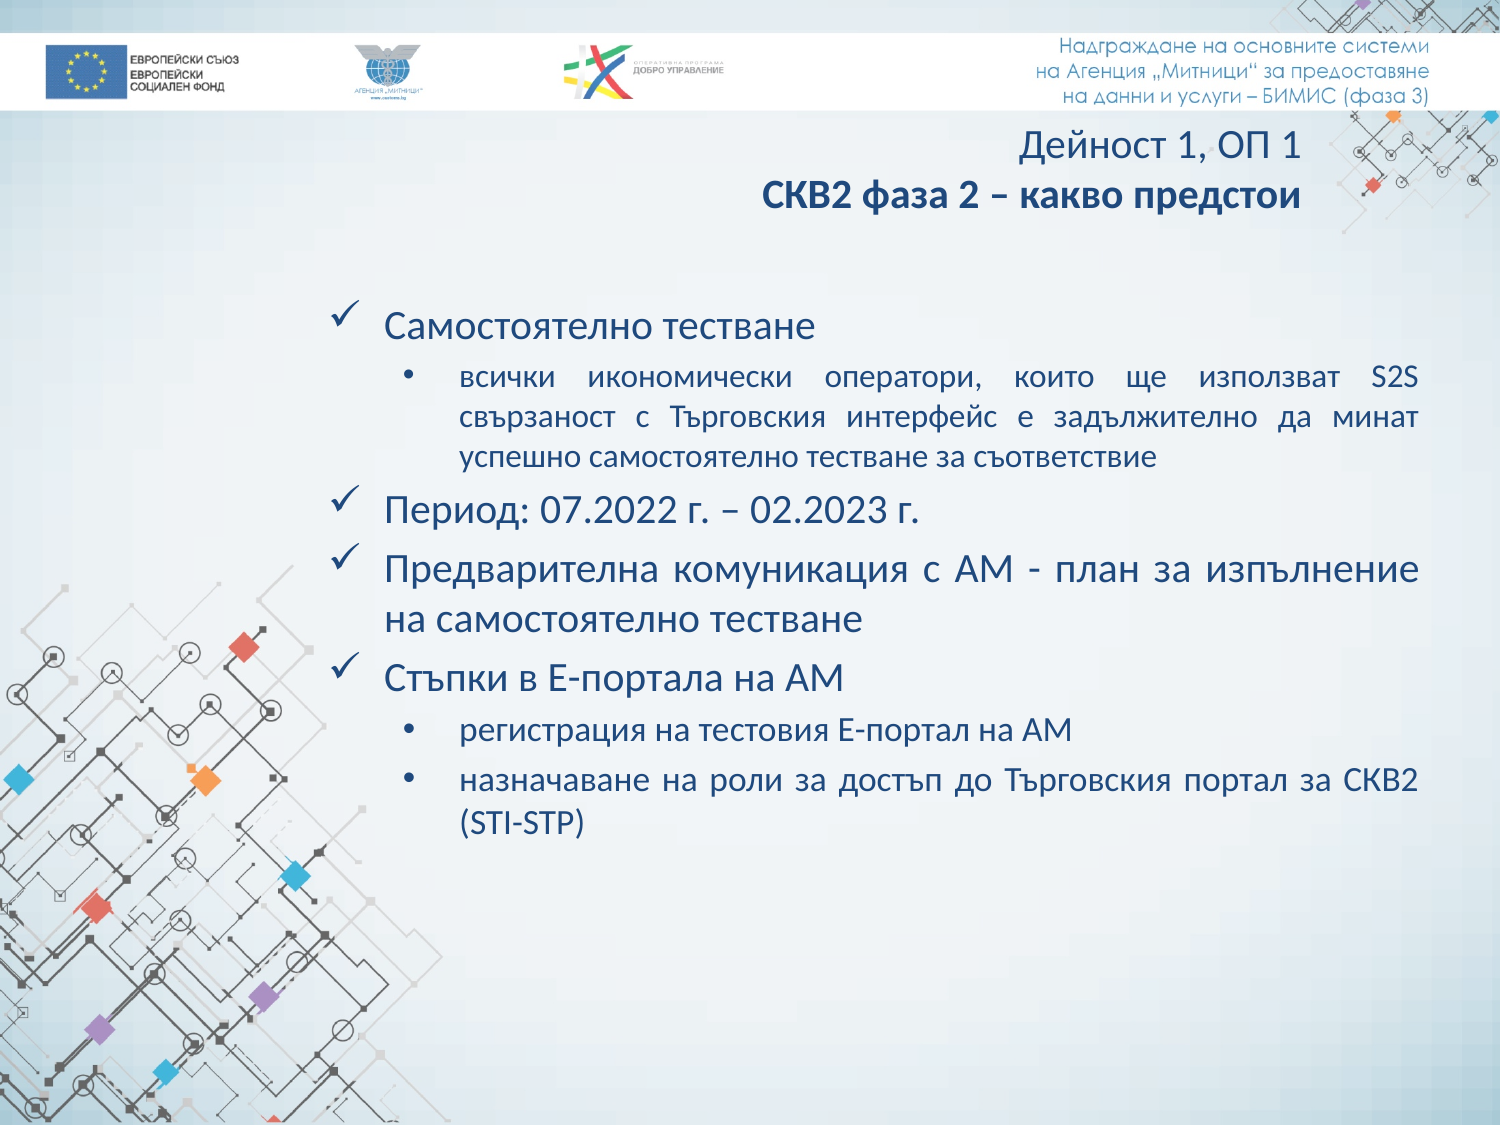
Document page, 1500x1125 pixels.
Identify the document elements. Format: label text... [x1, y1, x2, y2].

title Дейност 1, ОП 1 СКВ2 фаза 2 – какво предстои [123, 101, 1317, 232]
subtitle Самостоятелно тестване всички икономически оператори, които ще използват S2S свързаност с Търговския интерфейс е задължително да минат успешно самостоятелно тестване за съответствие Период: 07.2022 г. – 02.2023 г. Предварителна комуникация с АМ - план за изпълнение на самостоятелно тестване Стъпки в Е-портала на АМ регистрация на тестовия Е-портал на АМ назначаване на роли за достъп до Търговския портал за СКВ2 (STI-STP) [312, 231, 1436, 925]
